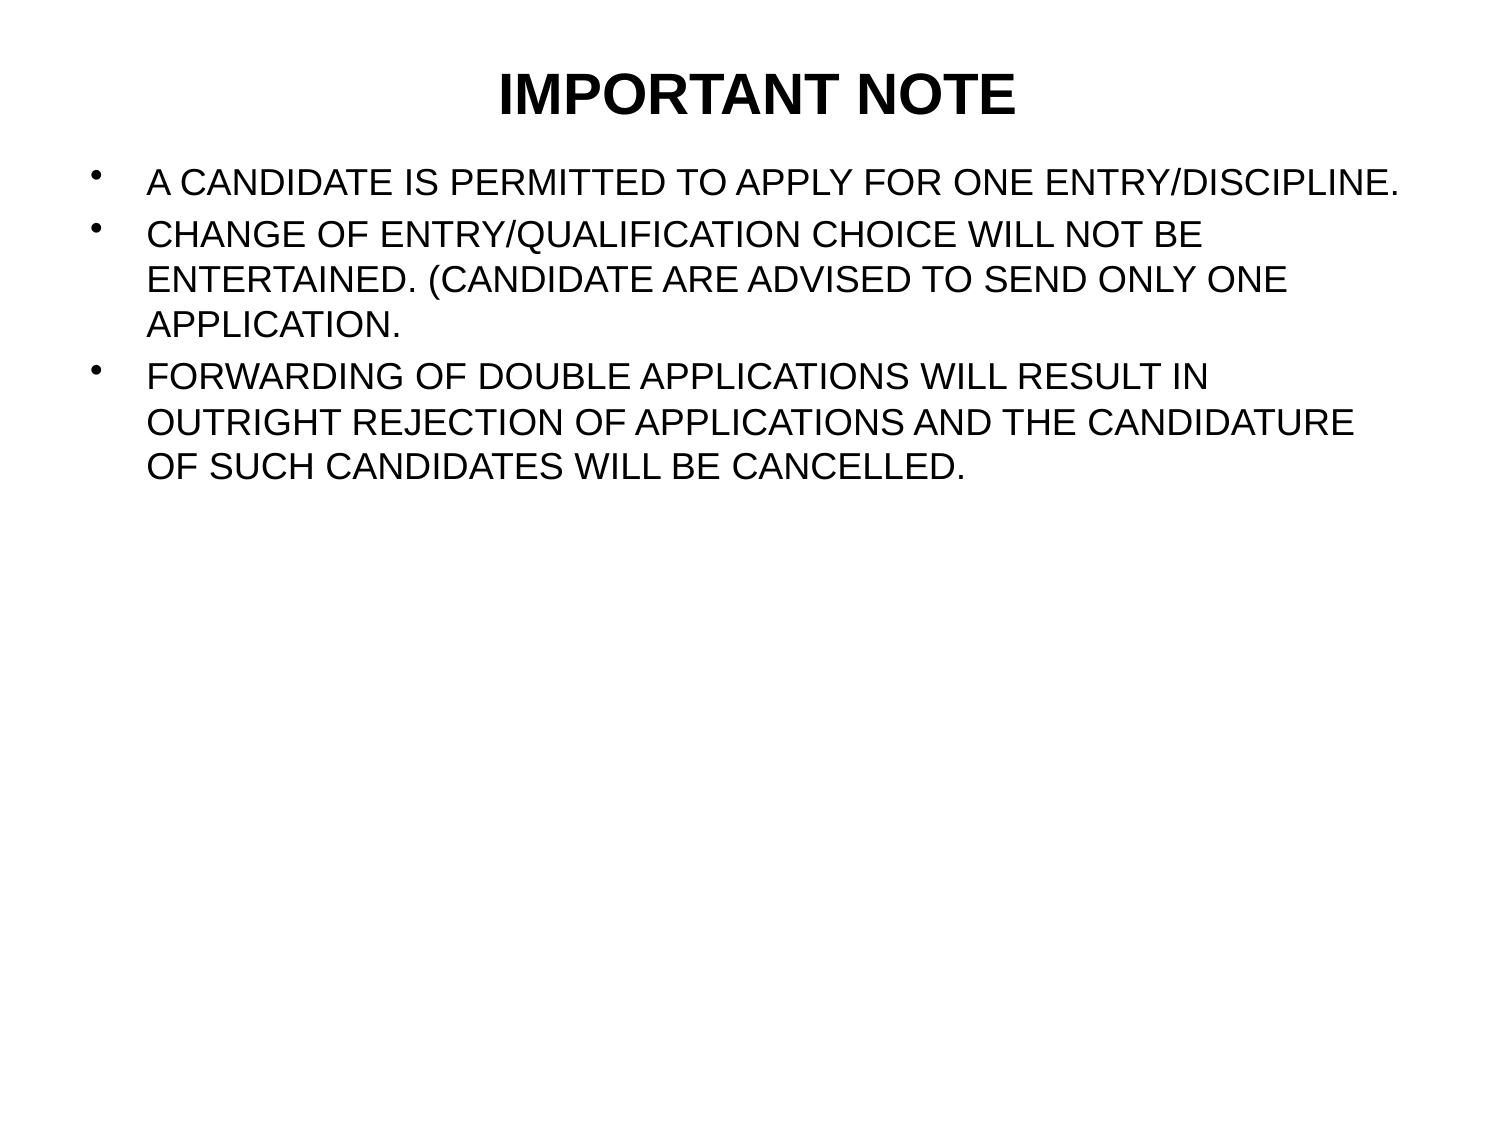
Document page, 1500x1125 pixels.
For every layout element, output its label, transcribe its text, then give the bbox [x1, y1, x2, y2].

title IMPORTANT NOTE [74, 44, 1426, 138]
list A CANDIDATE IS PERMITTED TO APPLY FOR ONE ENTRY/DISCIPLINE. CHANGE OF ENTRY/QUALIFICATION CHOICE WILL NOT BE ENTERTAINED. (CANDIDATE ARE ADVISED TO SEND ONLY ONE APPLICATION. FORWARDING OF DOUBLE APPLICATIONS WILL RESULT IN OUTRIGHT REJECTION OF APPLICATIONS AND THE CANDIDATURE OF SUCH CANDIDATES WILL BE CANCELLED. [74, 149, 1426, 1006]
